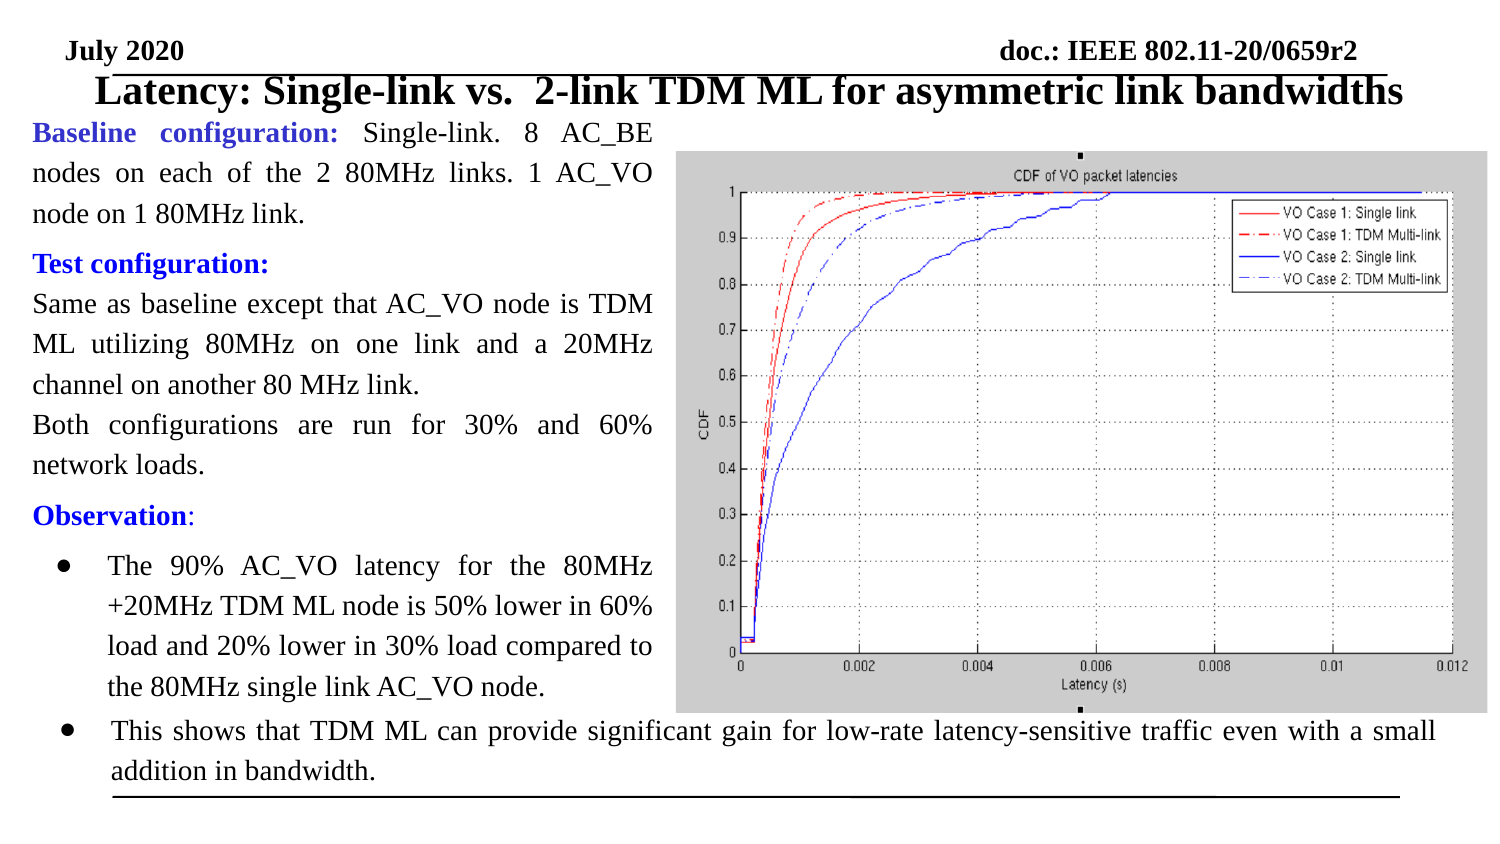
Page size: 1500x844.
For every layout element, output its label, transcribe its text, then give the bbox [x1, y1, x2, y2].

text_box Latency: Single-link vs. 2-link TDM ML for asymmetric link bandwidths [79, 40, 1441, 111]
picture [675, 151, 1488, 713]
list Baseline configuration: Single-link. 8 AC_BE nodes on each of the 2 80MHz links. 1 AC_VO node on 1 80MHz link. Test configuration: Same as baseline except that AC_VO node is TDM ML utilizing 80MHz on one link and a 20MHz channel on another 80 MHz link. Both configurations are run for 30% and 60% network loads. Observation: The 90% AC_VO latency for the 80MHz +20MHz TDM ML node is 50% lower in 60% load and 20% lower in 30% load compared to the 80MHz single link AC_VO node. [20, 102, 665, 690]
text_box This shows that TDM ML can provide significant gain for low-rate latency-sensitive traffic even with a small addition in bandwidth. [20, 690, 1454, 832]
